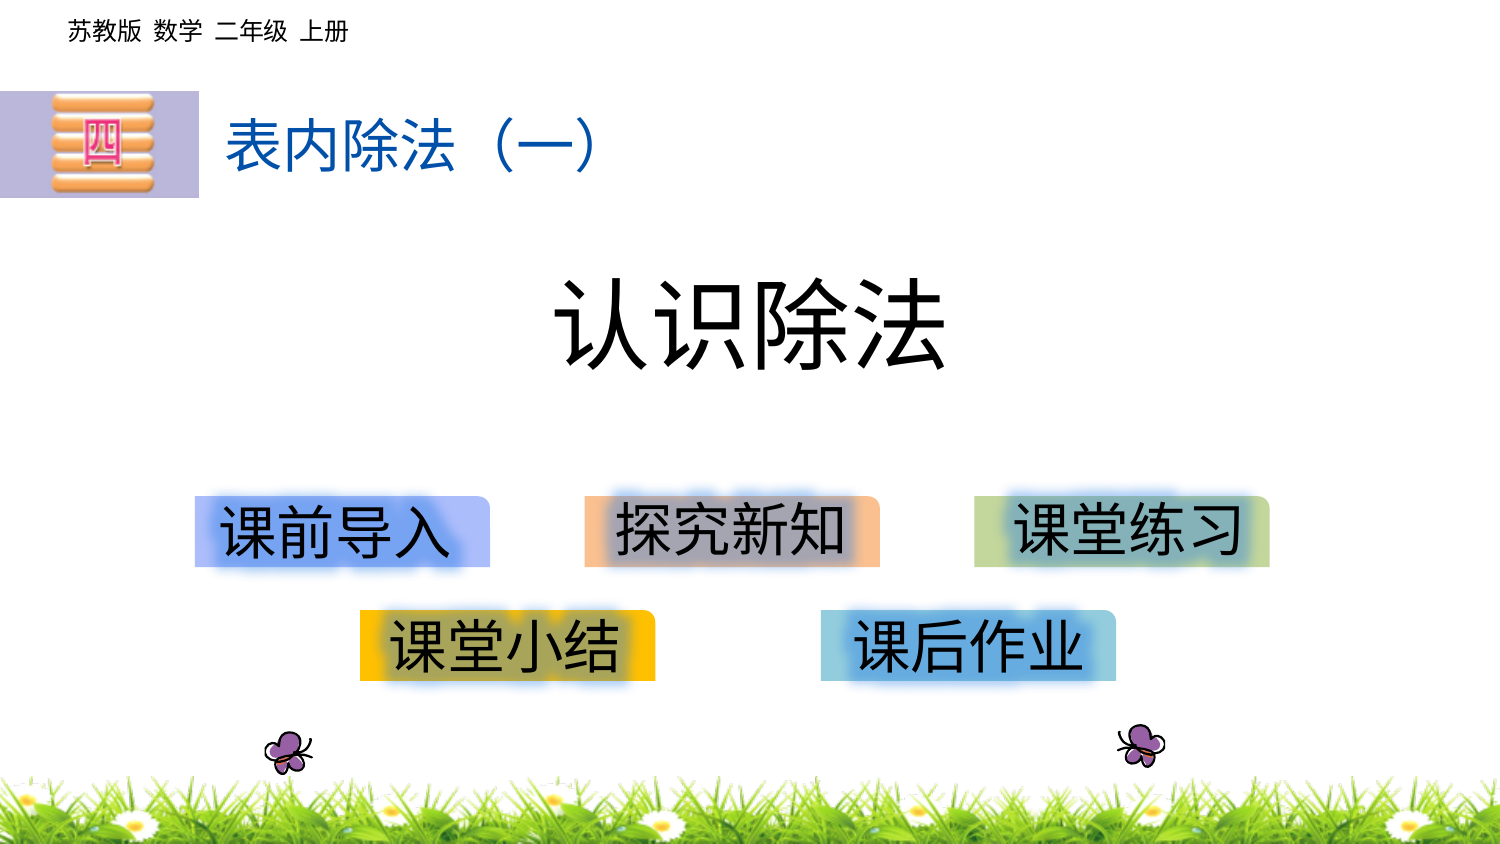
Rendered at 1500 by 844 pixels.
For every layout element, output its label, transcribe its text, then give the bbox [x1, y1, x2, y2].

text_box 表内除法（一） [213, 103, 644, 185]
text_box 探究新知 [595, 481, 868, 575]
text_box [0, 0, 573, 70]
text_box 课前导入 [199, 484, 472, 579]
text_box 课后作业 [833, 598, 1105, 693]
text_box 认识除法 [1, 256, 1500, 388]
text_box 课堂小结 [369, 598, 642, 693]
picture [0, 730, 1500, 844]
text_box 课堂练习 [993, 481, 1265, 575]
picture [0, 91, 199, 198]
picture [1111, 723, 1166, 772]
